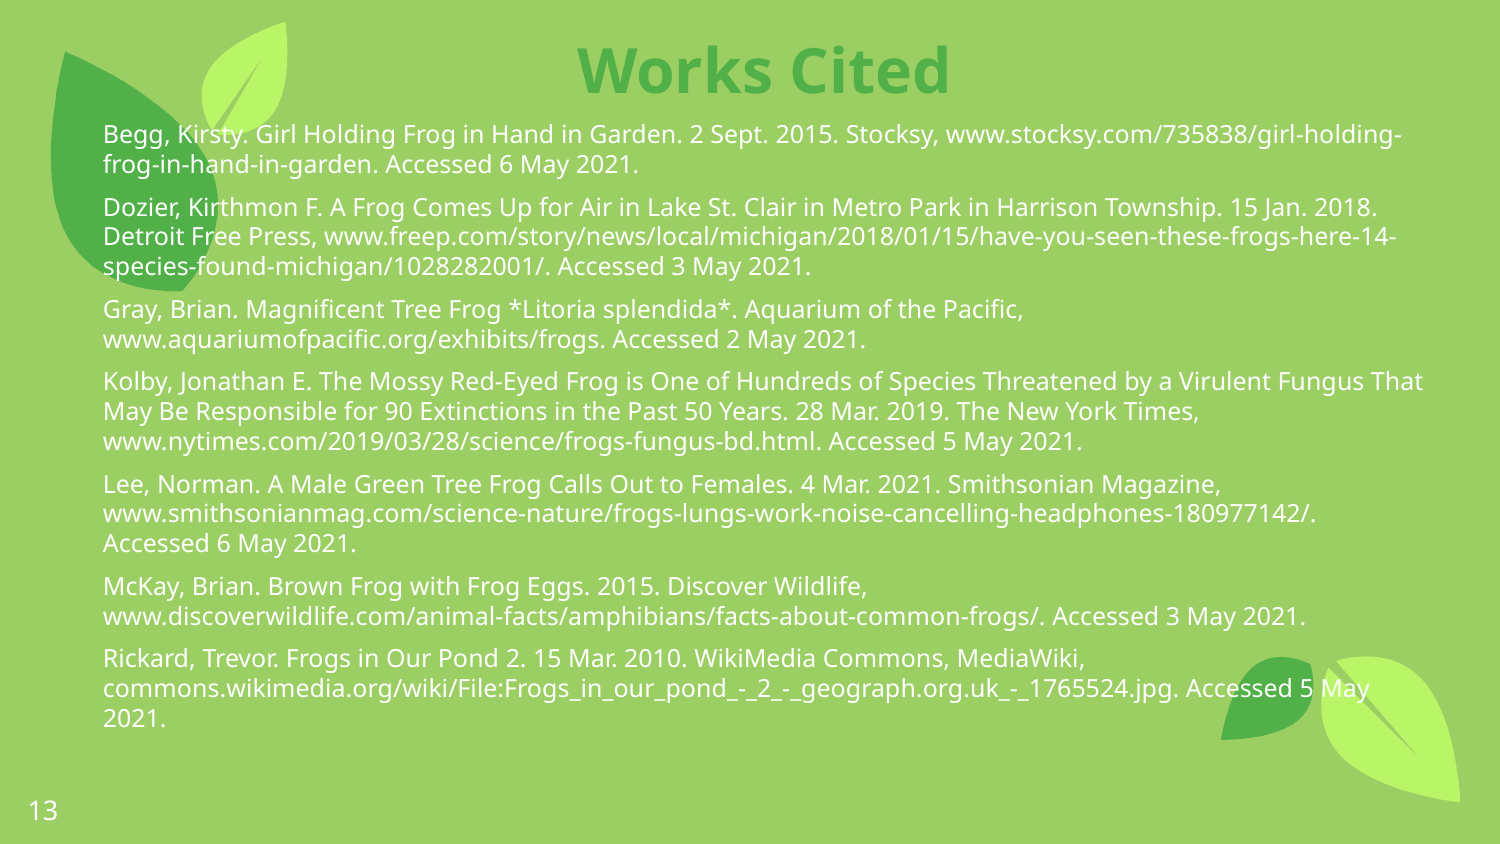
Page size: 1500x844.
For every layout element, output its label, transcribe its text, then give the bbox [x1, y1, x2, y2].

list Works Cited Begg, Kirsty. Girl Holding Frog in Hand in Garden. 2 Sept. 2015. Stocksy, www.stocksy.com/735838/girl-holding-frog-in-hand-in-garden. Accessed 6 May 2021. Dozier, Kirthmon F. A Frog Comes Up for Air in Lake St. Clair in Metro Park in Harrison Township. 15 Jan. 2018. Detroit Free Press, www.freep.com/story/news/local/michigan/2018/01/15/have-you-seen-these-frogs-here-14-species-found-michigan/1028282001/. Accessed 3 May 2021. Gray, Brian. Magnificent Tree Frog *Litoria splendida*. Aquarium of the Pacific, www.aquariumofpacific.org/exhibits/frogs. Accessed 2 May 2021. Kolby, Jonathan E. The Mossy Red-Eyed Frog is One of Hundreds of Species Threatened by a Virulent Fungus That May Be Responsible for 90 Extinctions in the Past 50 Years. 28 Mar. 2019. The New York Times, www.nytimes.com/2019/03/28/science/frogs-fungus-bd.html. Accessed 5 May 2021. Lee, Norman. A Male Green Tree Frog Calls Out to Females. 4 Mar. 2021. Smithsonian Magazine, www.smithsonianmag.com/science-nature/frogs-lungs-work-noise-cancelling-headphones-180977142/. Accessed 6 May 2021. McKay, Brian. Brown Frog with Frog Eggs. 2015. Discover Wildlife, www.discoverwildlife.com/animal-facts/amphibians/facts-about-common-frogs/. Accessed 3 May 2021. Rickard, Trevor. Frogs in Our Pond 2. 15 Mar. 2010. WikiMedia Commons, MediaWiki, commons.wikimedia.org/wiki/File:Frogs_in_our_pond_-_2_-_geograph.org.uk_-_1765524.jpg. Accessed 5 May 2021. [87, 80, 1442, 764]
slide_number ‹#› [12, 779, 103, 844]
